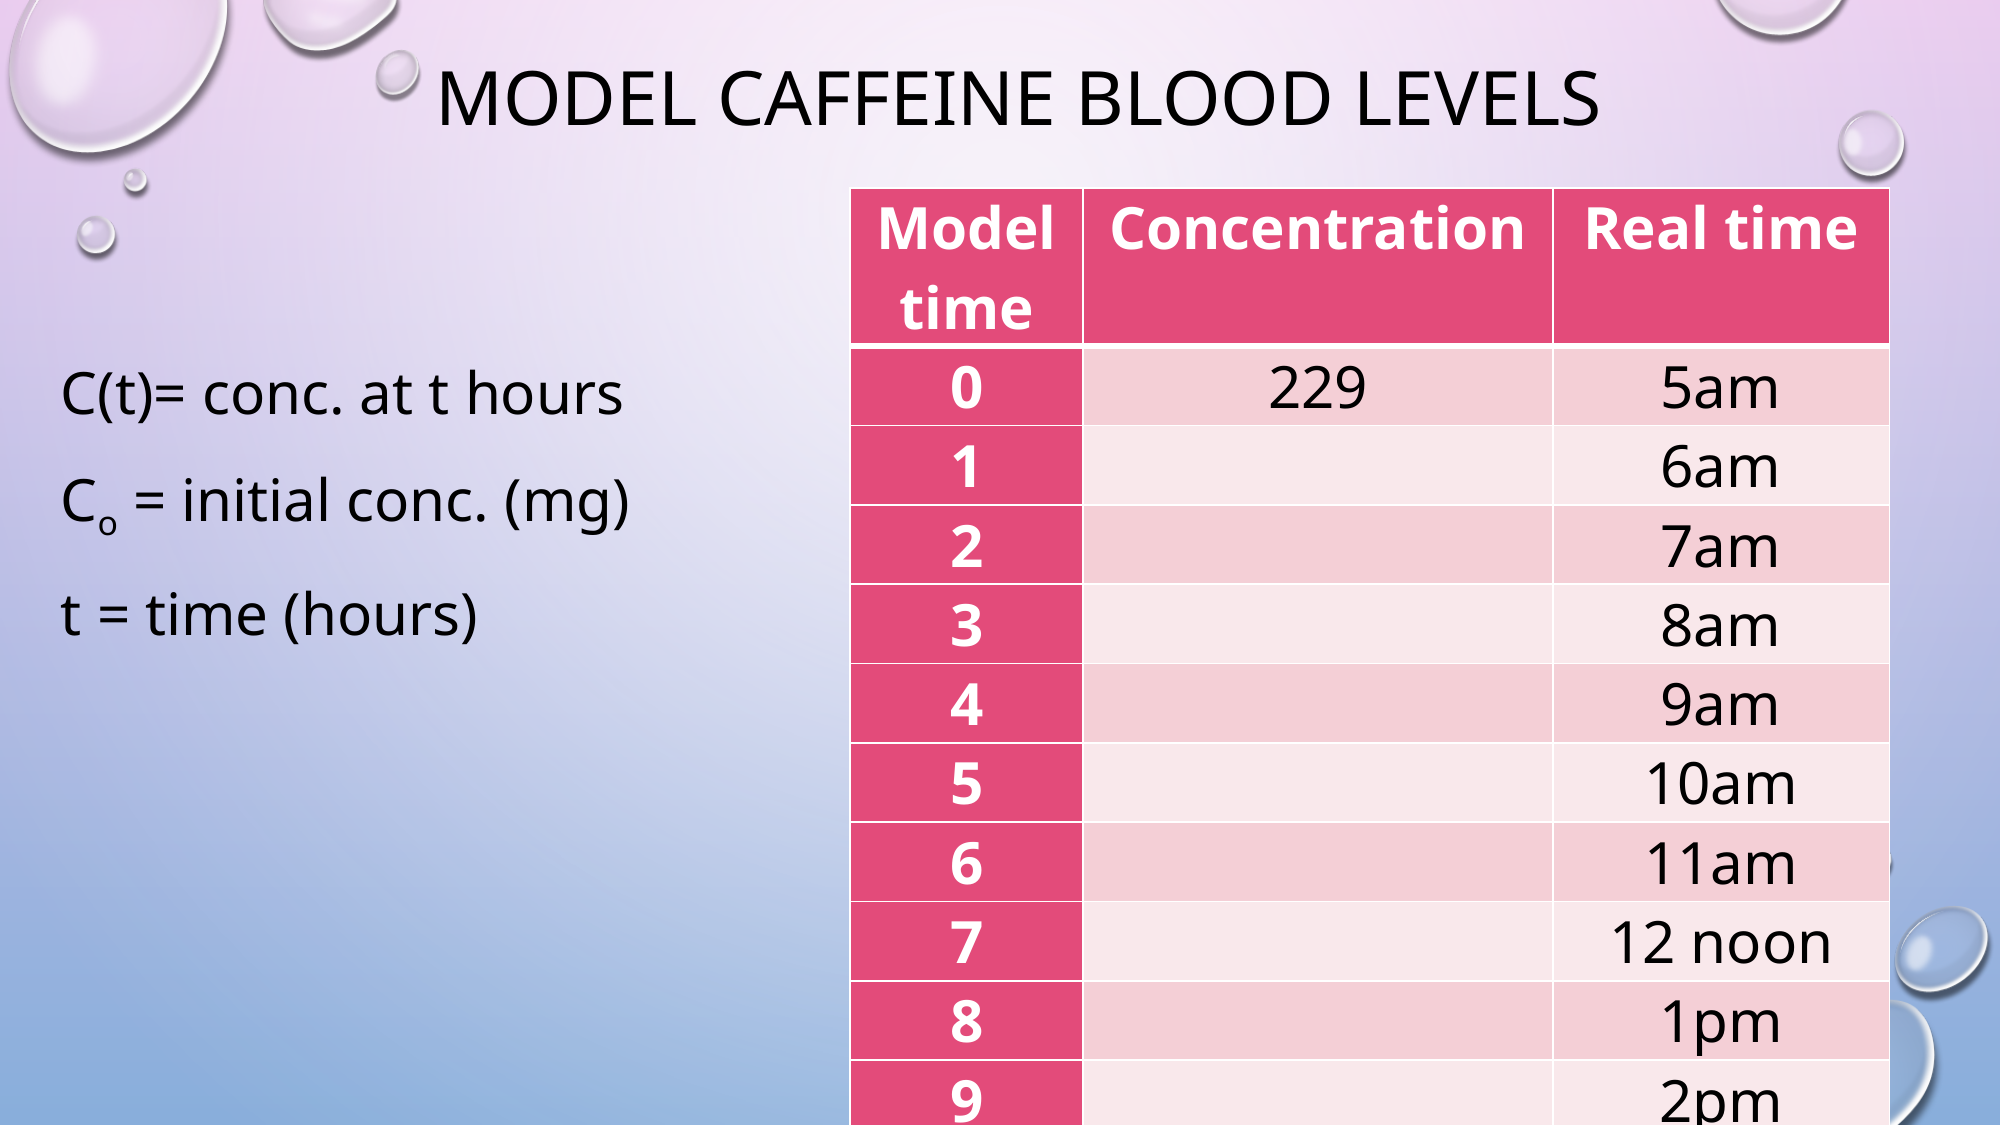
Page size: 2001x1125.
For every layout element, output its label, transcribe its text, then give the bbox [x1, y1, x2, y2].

table_cell 0 [851, 349, 1082, 425]
table_cell 6am [1554, 426, 1889, 504]
table_cell [1084, 1061, 1552, 1125]
table_cell [1084, 744, 1552, 821]
table_cell [1084, 585, 1552, 663]
table_cell 8am [1554, 585, 1889, 663]
table_cell [1084, 982, 1552, 1059]
table_cell 2pm [1554, 1061, 1889, 1125]
table_header Real time [1554, 189, 1889, 343]
table_cell 11am [1554, 823, 1889, 901]
table_cell 2 [851, 506, 1082, 583]
table_cell 9 [851, 1061, 1082, 1125]
table_cell 1pm [1554, 982, 1889, 1059]
table_header Concentration [1084, 189, 1552, 343]
picture [0, 0, 2000, 1125]
table_cell 9am [1554, 664, 1889, 742]
table_cell 3 [851, 585, 1082, 663]
table_cell 1 [851, 426, 1082, 504]
table_cell 8 [851, 982, 1082, 1059]
table_cell 10am [1554, 744, 1889, 821]
table_cell 5am [1554, 349, 1889, 425]
table_cell 7am [1554, 506, 1889, 583]
table_cell [1084, 426, 1552, 504]
table_header Model time [851, 189, 1082, 343]
table_cell 12 noon [1554, 902, 1889, 980]
table_cell 7 [851, 902, 1082, 980]
table_cell 6 [851, 823, 1082, 901]
table_cell [1084, 823, 1552, 901]
text_box Model Caffeine Blood Levels [168, 17, 1869, 186]
table_cell 5 [851, 744, 1082, 821]
table_cell [1084, 506, 1552, 583]
table_cell 4 [851, 664, 1082, 742]
table_cell [1084, 902, 1552, 980]
table_cell [1084, 664, 1552, 742]
table_cell 229 [1084, 349, 1552, 425]
title [149, 101, 850, 270]
